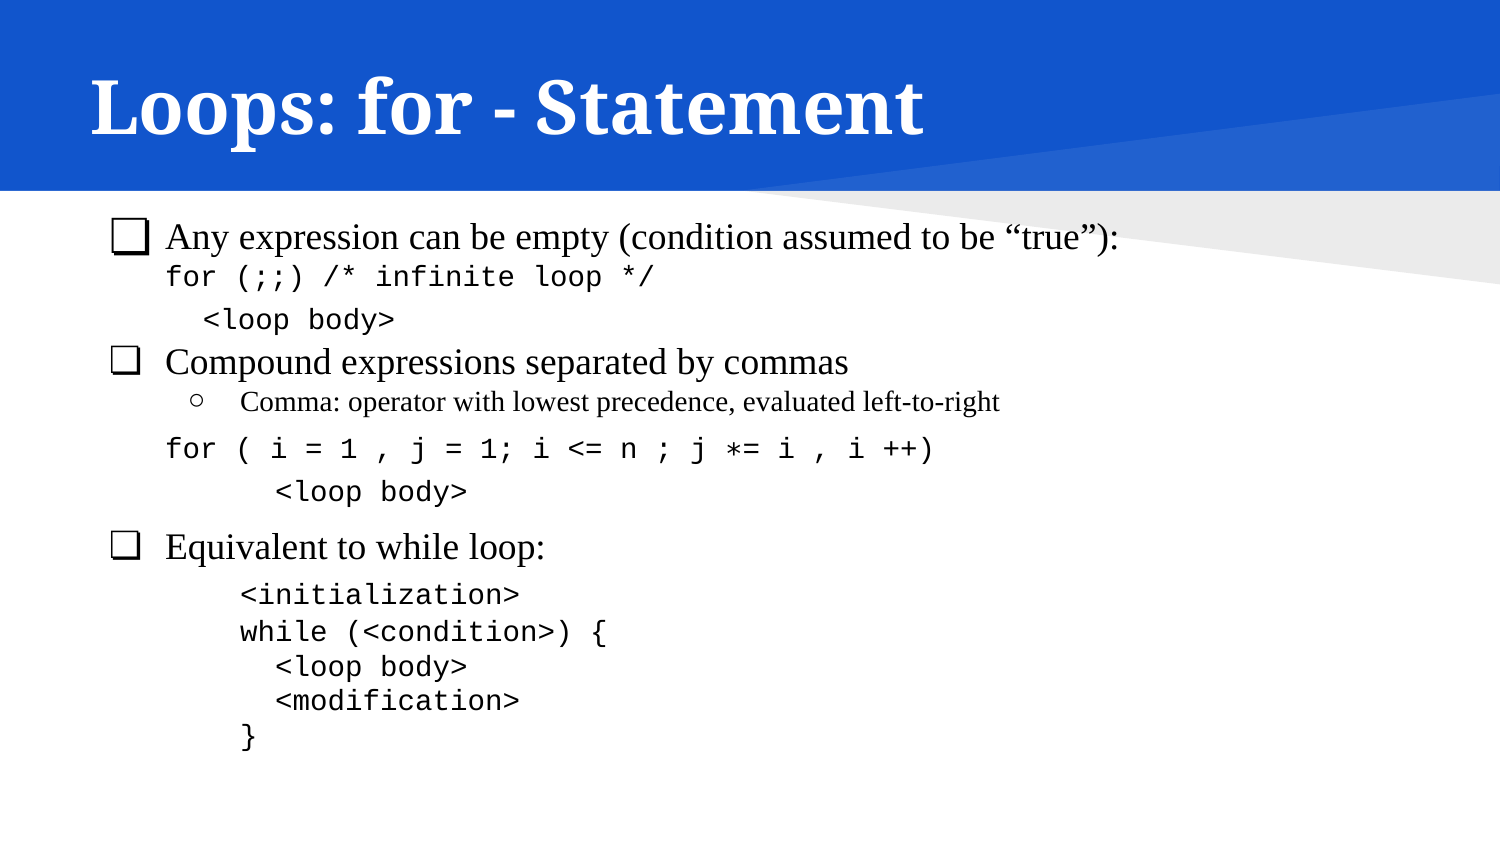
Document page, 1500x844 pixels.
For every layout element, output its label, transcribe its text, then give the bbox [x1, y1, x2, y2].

title Loops: for - Statement [75, 33, 1425, 175]
list Any expression can be empty (condition assumed to be “true”): for (;;) /* infinite loop */ <loop body> Compound expressions separated by commas Comma: operator with lowest precedence, evaluated left-to-right for ( i = 1 , j = 1; i <= n ; j ∗= i , i ++) <loop body> Equivalent to while loop: <initialization> while (<condition>) { <loop body> <modification> } [75, 196, 1425, 808]
